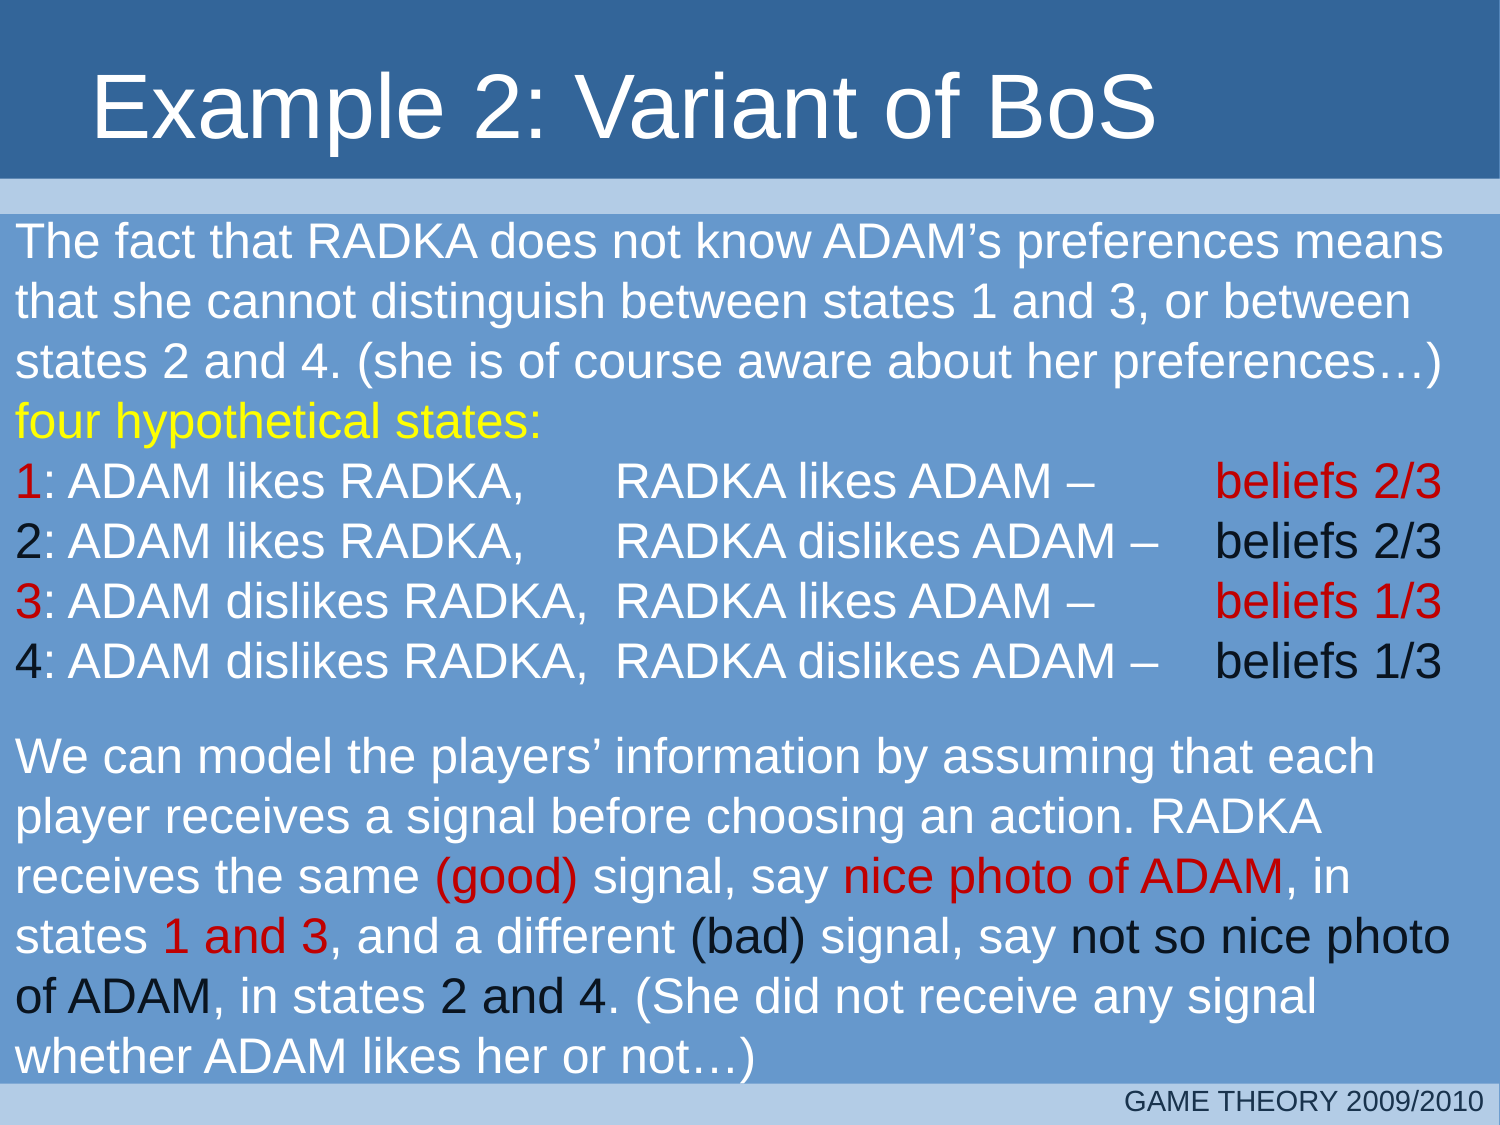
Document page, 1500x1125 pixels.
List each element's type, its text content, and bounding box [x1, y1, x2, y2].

title Example 2: Variant of BoS [74, 42, 1436, 162]
text_box The fact that RADKA does not know ADAM’s preferences means that she cannot distinguish between states 1 and 3, or between states 2 and 4. (she is of course aware about her preferences…) four hypothetical states: 1: ADAM likes RADKA, RADKA likes ADAM – beliefs 2/3 2: ADAM likes RADKA, RADKA dislikes ADAM – beliefs 2/3 3: ADAM dislikes RADKA, RADKA likes ADAM – beliefs 1/3 4: ADAM dislikes RADKA, RADKA dislikes ADAM – beliefs 1/3 We can model the players’ information by assuming that each player receives a signal before choosing an action. RADKA receives the same (good) signal, say nice photo of ADAM, in states 1 and 3, and a different (bad) signal, say not so nice photo of ADAM, in states 2 and 4. (She did not receive any signal whether ADAM likes her or not…) [0, 201, 1500, 1125]
